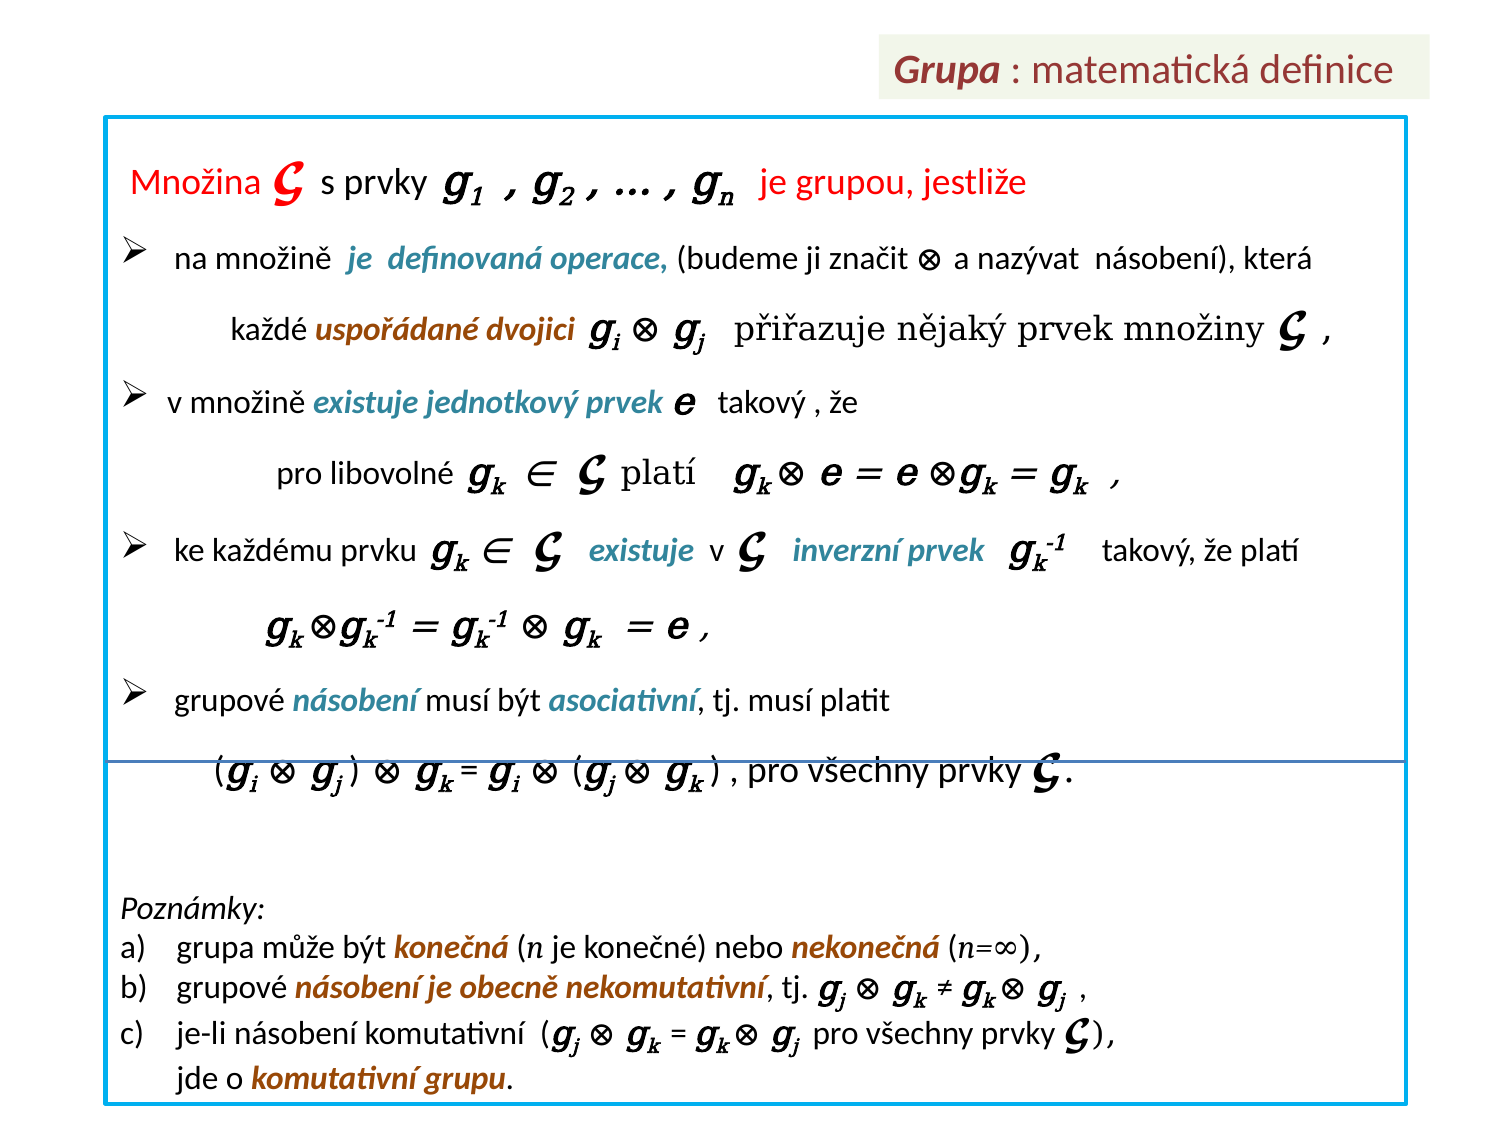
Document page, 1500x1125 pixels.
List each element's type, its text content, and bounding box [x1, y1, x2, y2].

text_box Grupa : matematická definice [877, 75, 1432, 101]
text_box Množina 𝓖 s prvky g1 , g2 , … , gn je grupou, jestliže na množině je definovaná operace, (budeme ji značit ⊗ a nazývat násobení), která každé uspořádané dvojici gi ⊗ gj přiřazuje nějaký prvek množiny 𝓖 , v množině existuje jednotkový prvek e takový , že pro libovolné gk ∊ 𝓖 platí gk ⊗ e = e ⊗gk = gk , ke každému prvku gk ∊ 𝓖 existuje v 𝓖 inverzní prvek gk-1 takový, že platí gk ⊗gk-1 = gk-1 ⊗ gk = e , grupové násobení musí být asociativní, tj. musí platit (gi ⊗ gj ) ⊗ gk = gi ⊗ (gj ⊗ gk ) , pro všechny prvky 𝓖. Poznámky: grupa může být konečná (n je konečné) nebo nekonečná (n=∞), grupové násobení je obecně nekomutativní, tj. gj ⊗ gk ≠ gk ⊗ gj , je-li násobení komutativní (gj ⊗ gk = gk ⊗ gj pro všechny prvky 𝓖), jde o komutativní grupu. [103, 115, 1408, 1106]
text_box [0, 0, 1500, 75]
